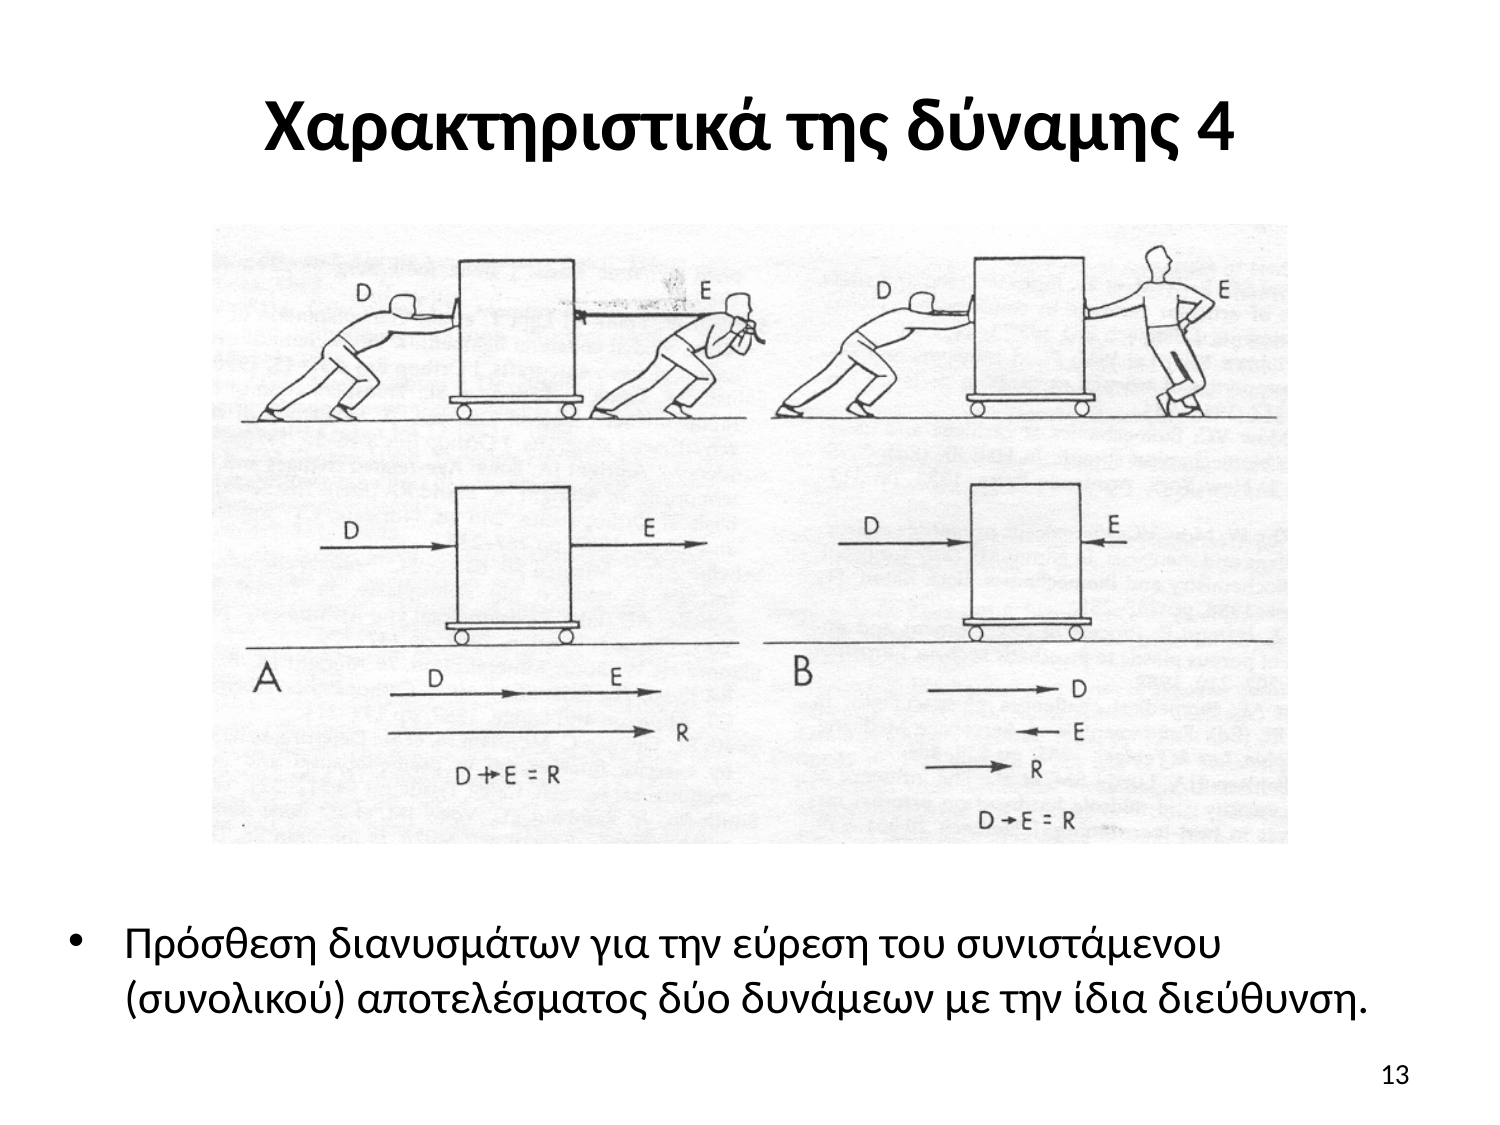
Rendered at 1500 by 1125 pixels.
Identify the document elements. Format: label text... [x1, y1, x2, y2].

slide_number 13 [1074, 1042, 1425, 1103]
picture [212, 224, 1288, 844]
list Πρόσθεση διανυσμάτων για την εύρεση του συνιστάμενου (συνολικού) αποτελέσματος δύο δυνάμεων με την ίδια διεύθυνση. [53, 905, 1459, 1083]
title Χαρακτηριστικά της δύναμης 4 [75, 45, 1425, 197]
